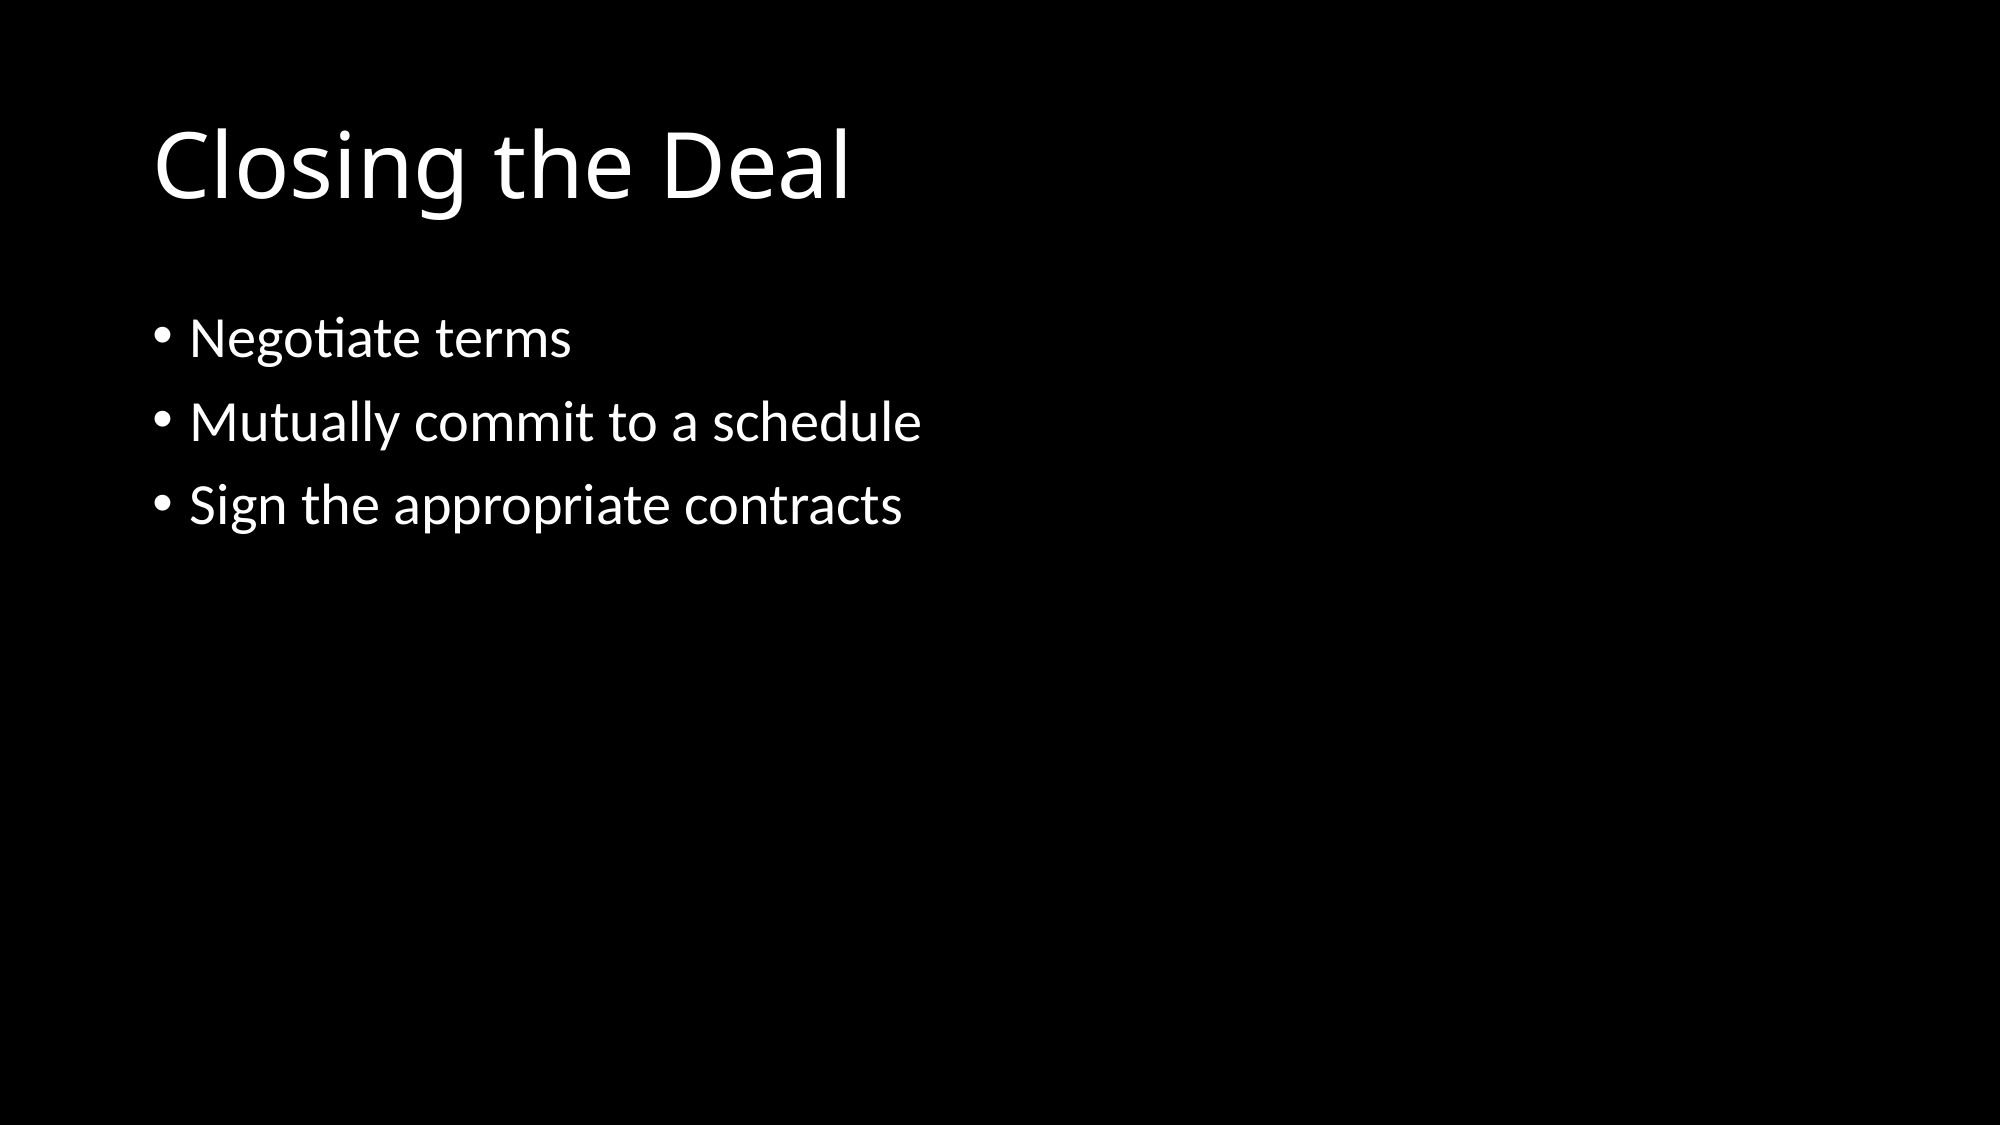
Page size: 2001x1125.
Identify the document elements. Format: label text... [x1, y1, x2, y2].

list Negotiate terms Mutually commit to a schedule Sign the appropriate contracts [137, 299, 1863, 1014]
title Closing the Deal [137, 59, 1863, 278]
